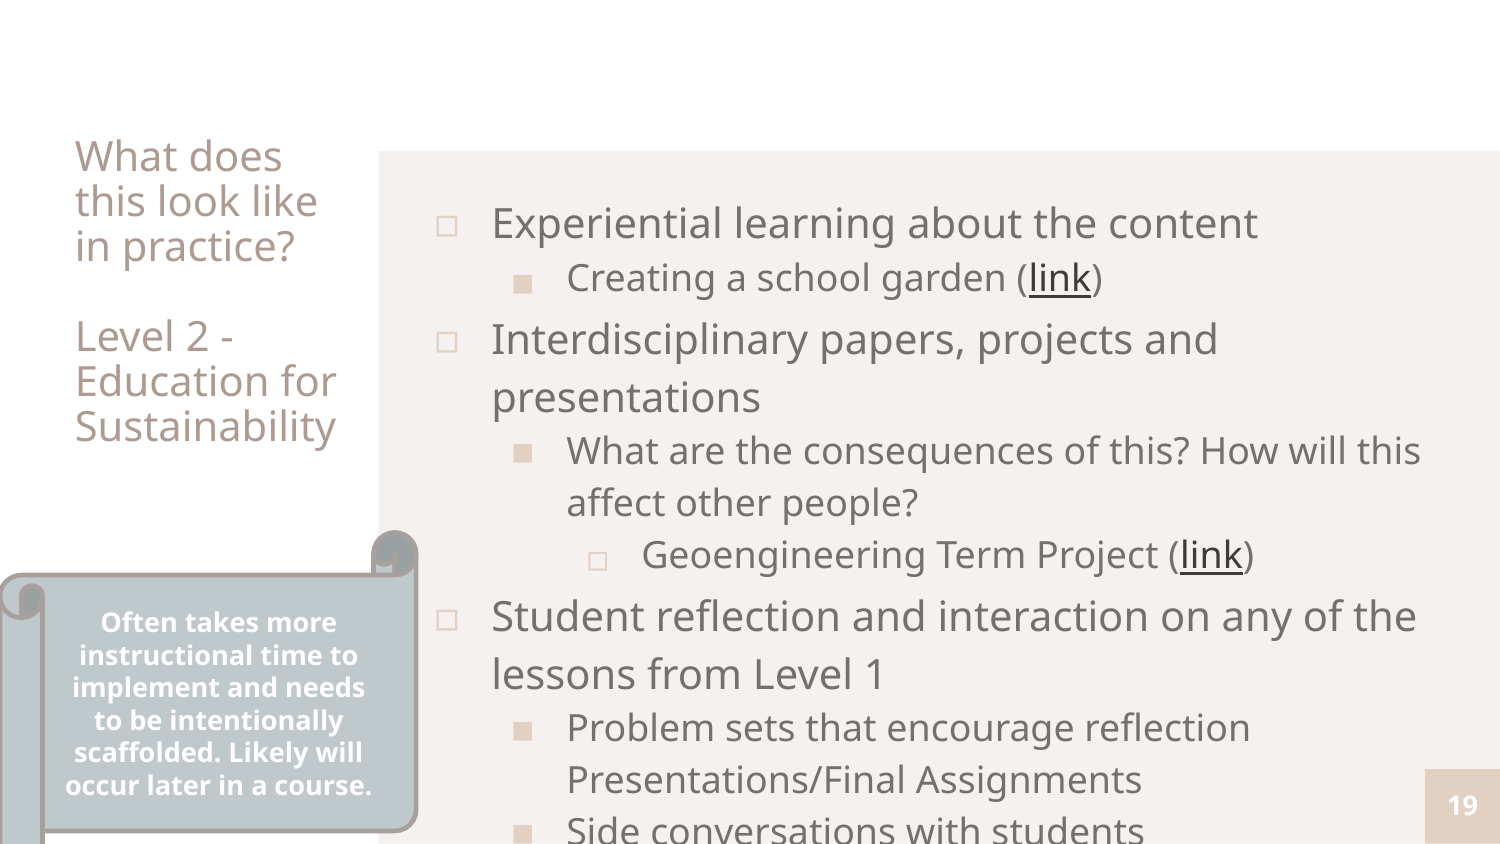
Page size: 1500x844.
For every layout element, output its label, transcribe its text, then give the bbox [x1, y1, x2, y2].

list Experiential learning about the content Creating a school garden (link) Interdisciplinary papers, projects and presentations What are the consequences of this? How will this affect other people? Geoengineering Term Project (link) Student reflection and interaction on any of the lessons from Level 1 Problem sets that encourage reflection Presentations/Final Assignments Side conversations with students [416, 189, 1500, 769]
picture [43, 831, 314, 835]
text_box Often takes more instructional time to implement and needs to be intentionally scaffolded. Likely will occur later in a course. [0, 532, 417, 844]
slide_number 19 [1425, 769, 1500, 844]
title What does this look like in practice? Level 2 - Education for Sustainability [74, 135, 342, 575]
